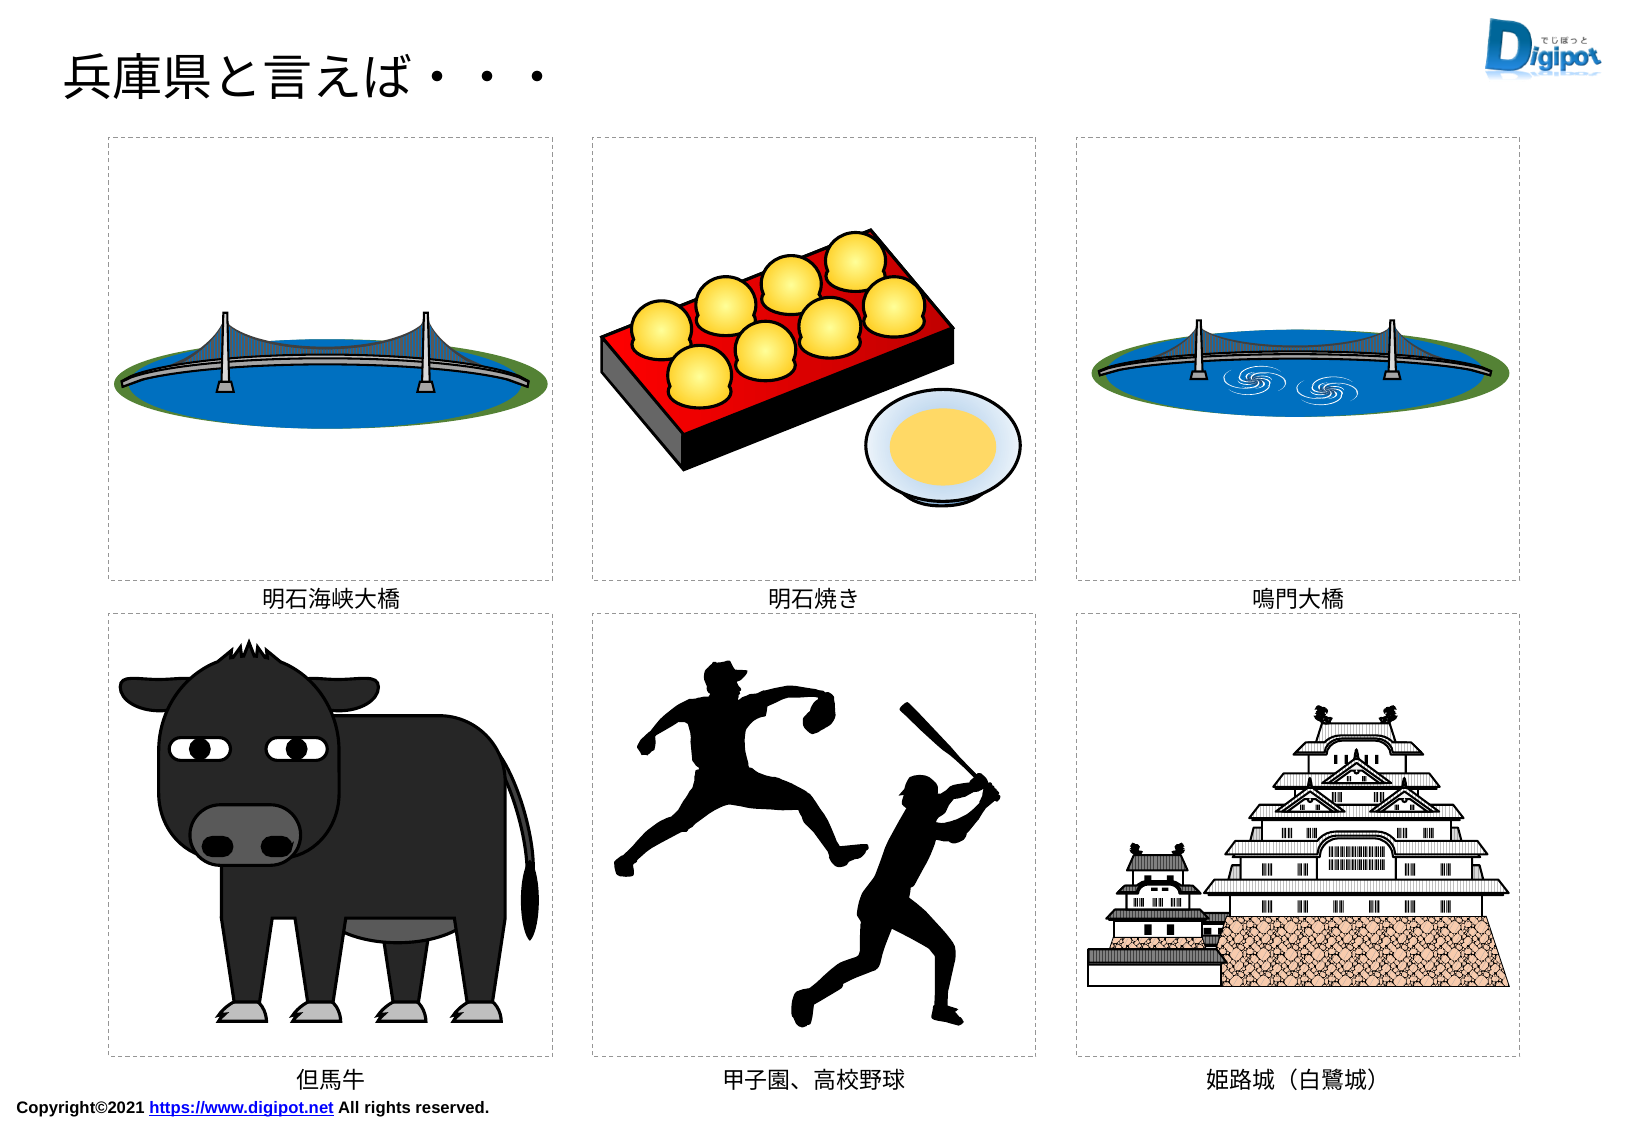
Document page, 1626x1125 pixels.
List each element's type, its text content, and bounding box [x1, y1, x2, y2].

text_box 姫路城（白鷺城） [1071, 1058, 1525, 1101]
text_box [1091, 320, 1510, 417]
text_box 鳴門大橋 [1071, 577, 1525, 620]
text_box 兵庫県と言えば・・・ [47, 38, 578, 113]
text_box 甲子園、高校野球 [587, 1058, 1041, 1101]
text_box 明石焼き [587, 577, 1041, 620]
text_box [613, 660, 1001, 1028]
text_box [119, 642, 538, 1022]
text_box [1087, 706, 1509, 987]
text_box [601, 229, 1021, 507]
text_box 明石海峡大橋 [104, 577, 558, 620]
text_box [113, 312, 548, 429]
text_box 但馬牛 [104, 1058, 558, 1101]
picture [1485, 18, 1602, 82]
